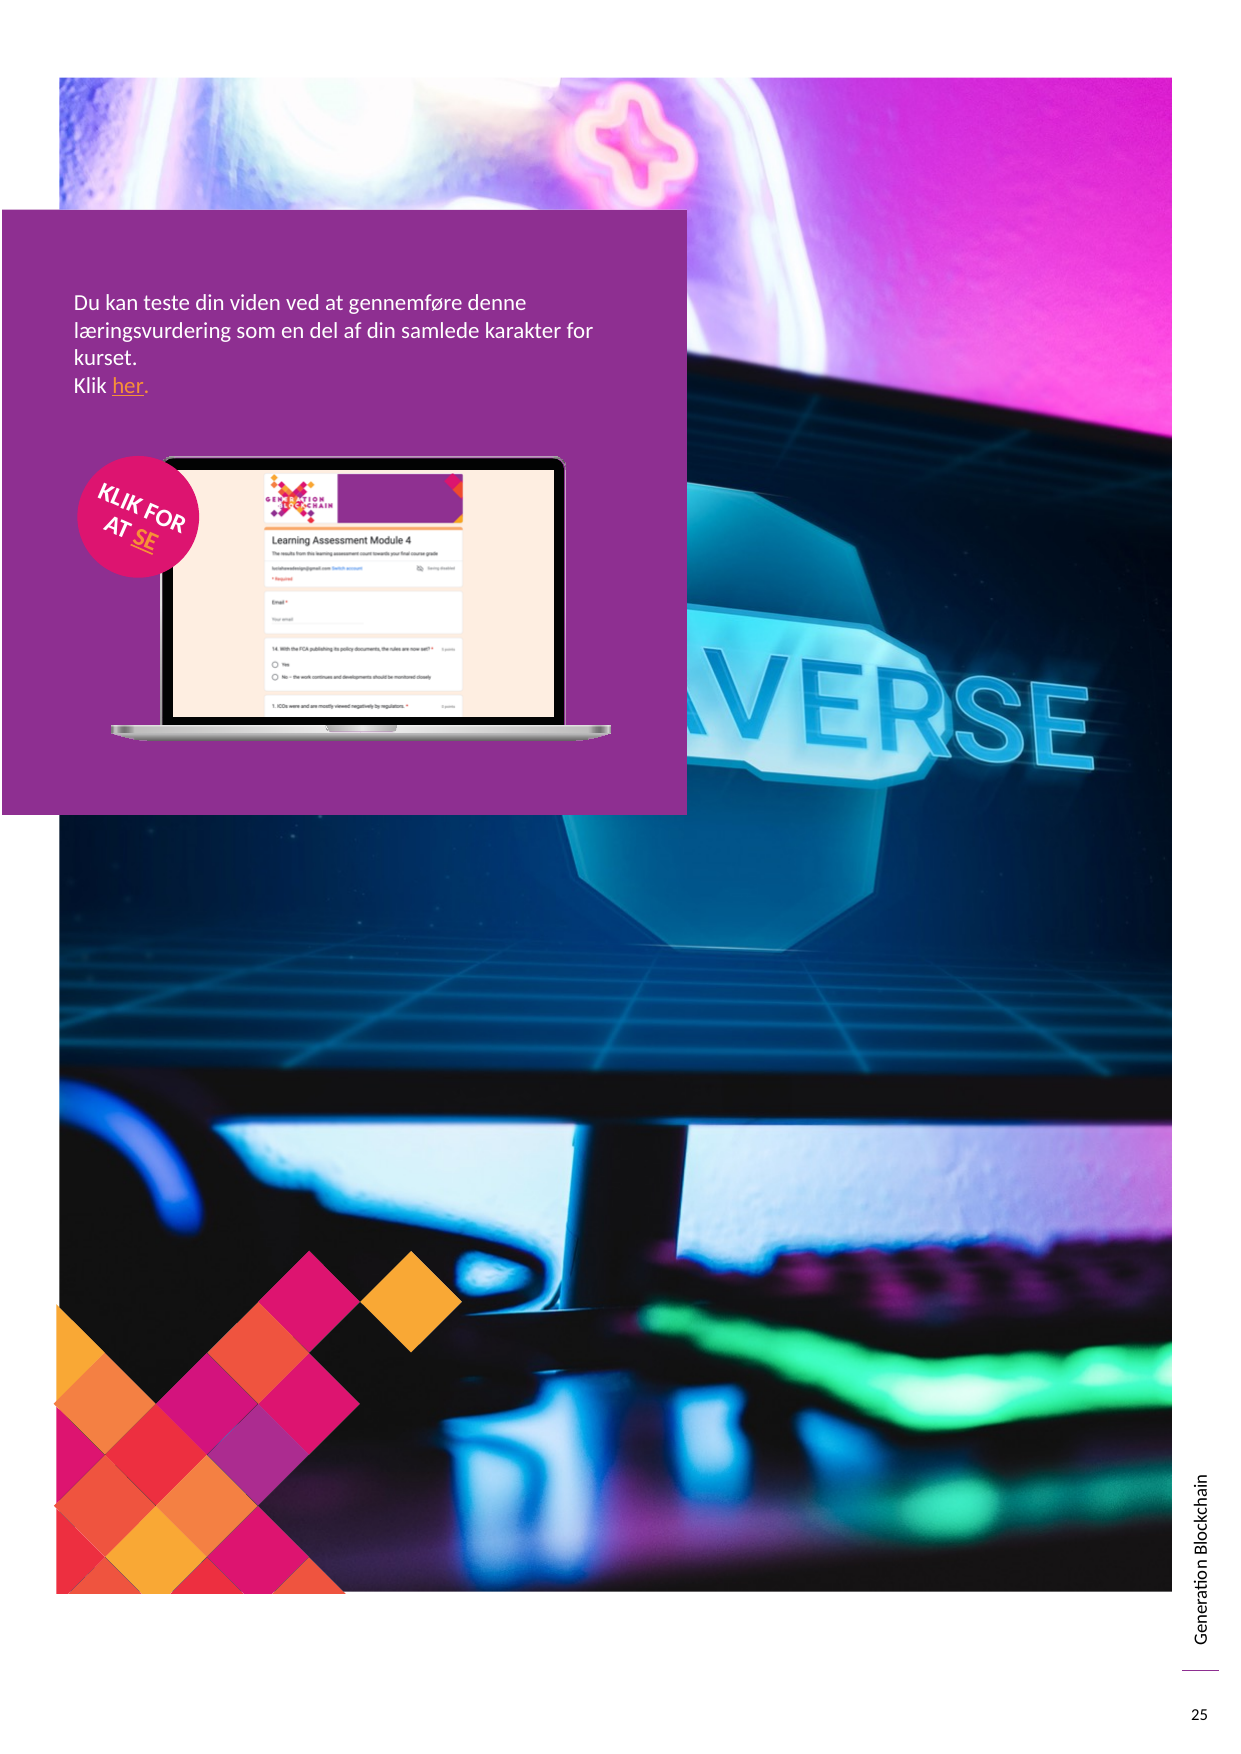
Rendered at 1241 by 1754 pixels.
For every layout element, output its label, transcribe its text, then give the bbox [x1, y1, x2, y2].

picture [59, 77, 1172, 1592]
slide_number 25 [1170, 1692, 1229, 1736]
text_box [111, 456, 611, 741]
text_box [68, 455, 204, 578]
